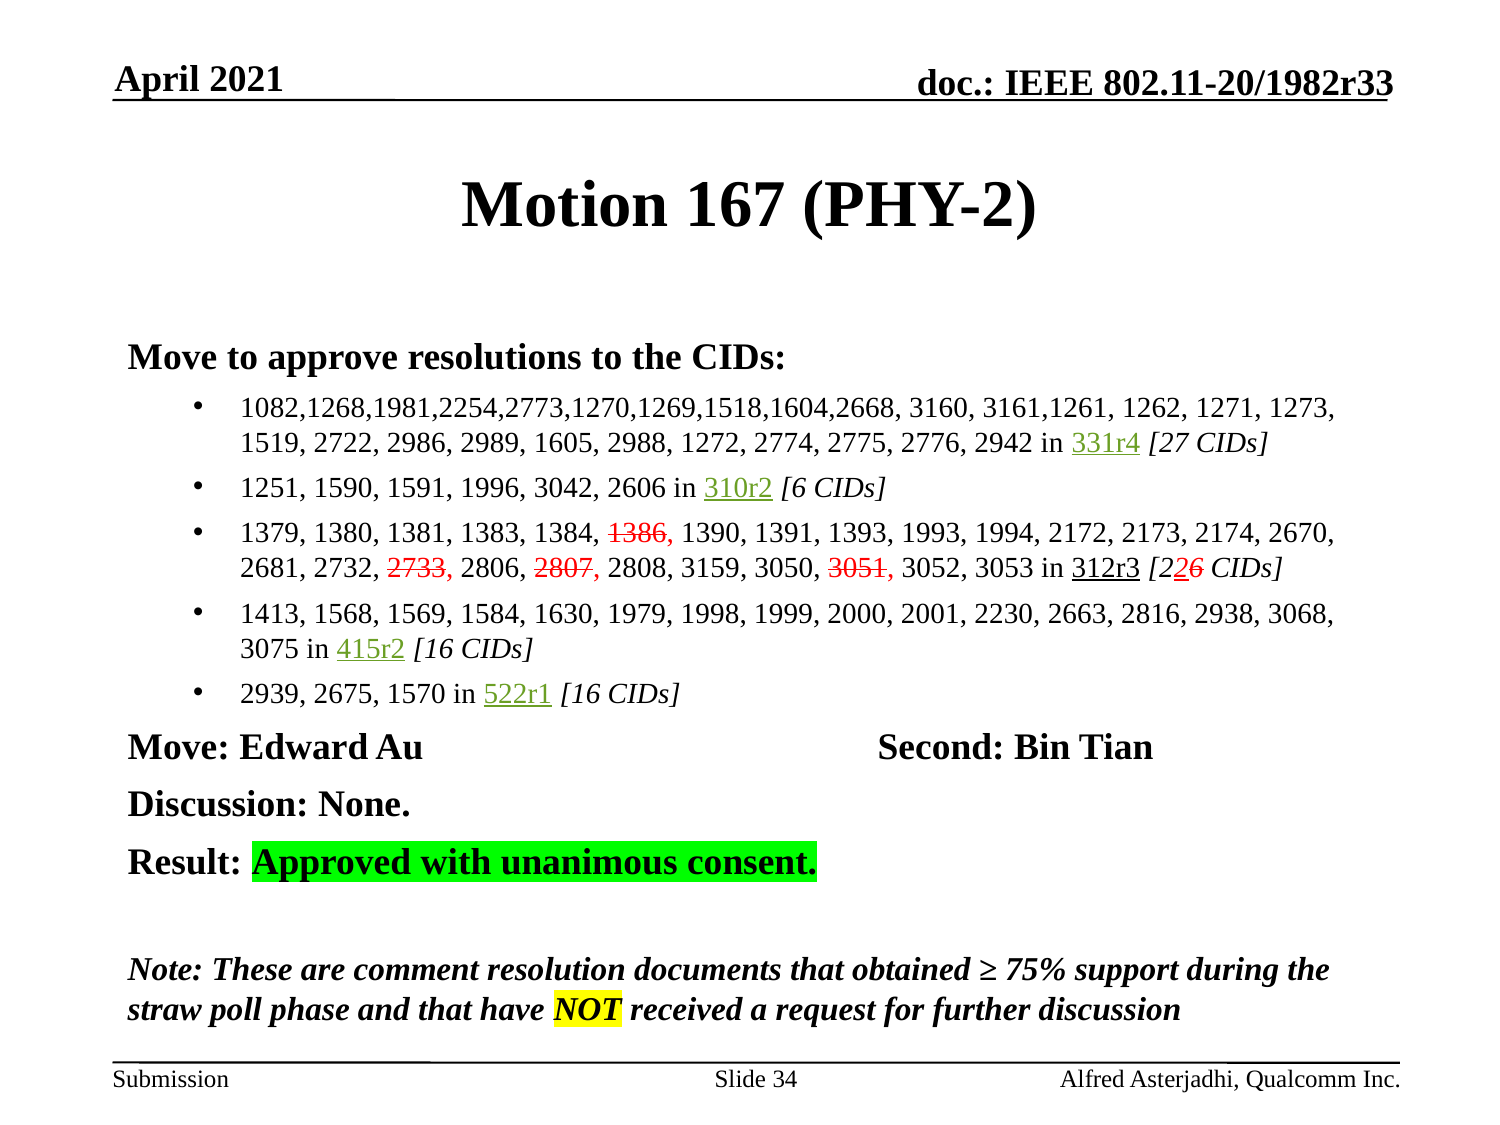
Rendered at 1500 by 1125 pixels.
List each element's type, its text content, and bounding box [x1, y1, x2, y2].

footer Alfred Asterjadhi, Qualcomm Inc. [878, 1061, 1402, 1093]
slide_number Slide 34 [712, 1061, 800, 1123]
title Motion 167 (PHY-2) [112, 112, 1388, 288]
list Move to approve resolutions to the CIDs: 1082,1268,1981,2254,2773,1270,1269,1518,1604,2668, 3160, 3161,1261, 1262, 1271, 1273, 1519, 2722, 2986, 2989, 1605, 2988, 1272, 2774, 2775, 2776, 2942 in 331r4 [27 CIDs] 1251, 1590, 1591, 1996, 3042, 2606 in 310r2 [6 CIDs] 1379, 1380, 1381, 1383, 1384, 1386, 1390, 1391, 1393, 1993, 1994, 2172, 2173, 2174, 2670, 2681, 2732, 2733, 2806, 2807, 2808, 3159, 3050, 3051, 3052, 3053 in 312r3 [226 CIDs] 1413, 1568, 1569, 1584, 1630, 1979, 1998, 1999, 2000, 2001, 2230, 2663, 2816, 2938, 3068, 3075 in 415r2 [16 CIDs] 2939, 2675, 1570 in 522r1 [16 CIDs] Move: Edward Au Second: Bin Tian Discussion: None. Result: Approved with unanimous consent. Note: These are comment resolution documents that obtained ≥ 75% support during the straw poll phase and that have NOT received a request for further discussion [112, 324, 1388, 1000]
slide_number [114, 54, 423, 100]
